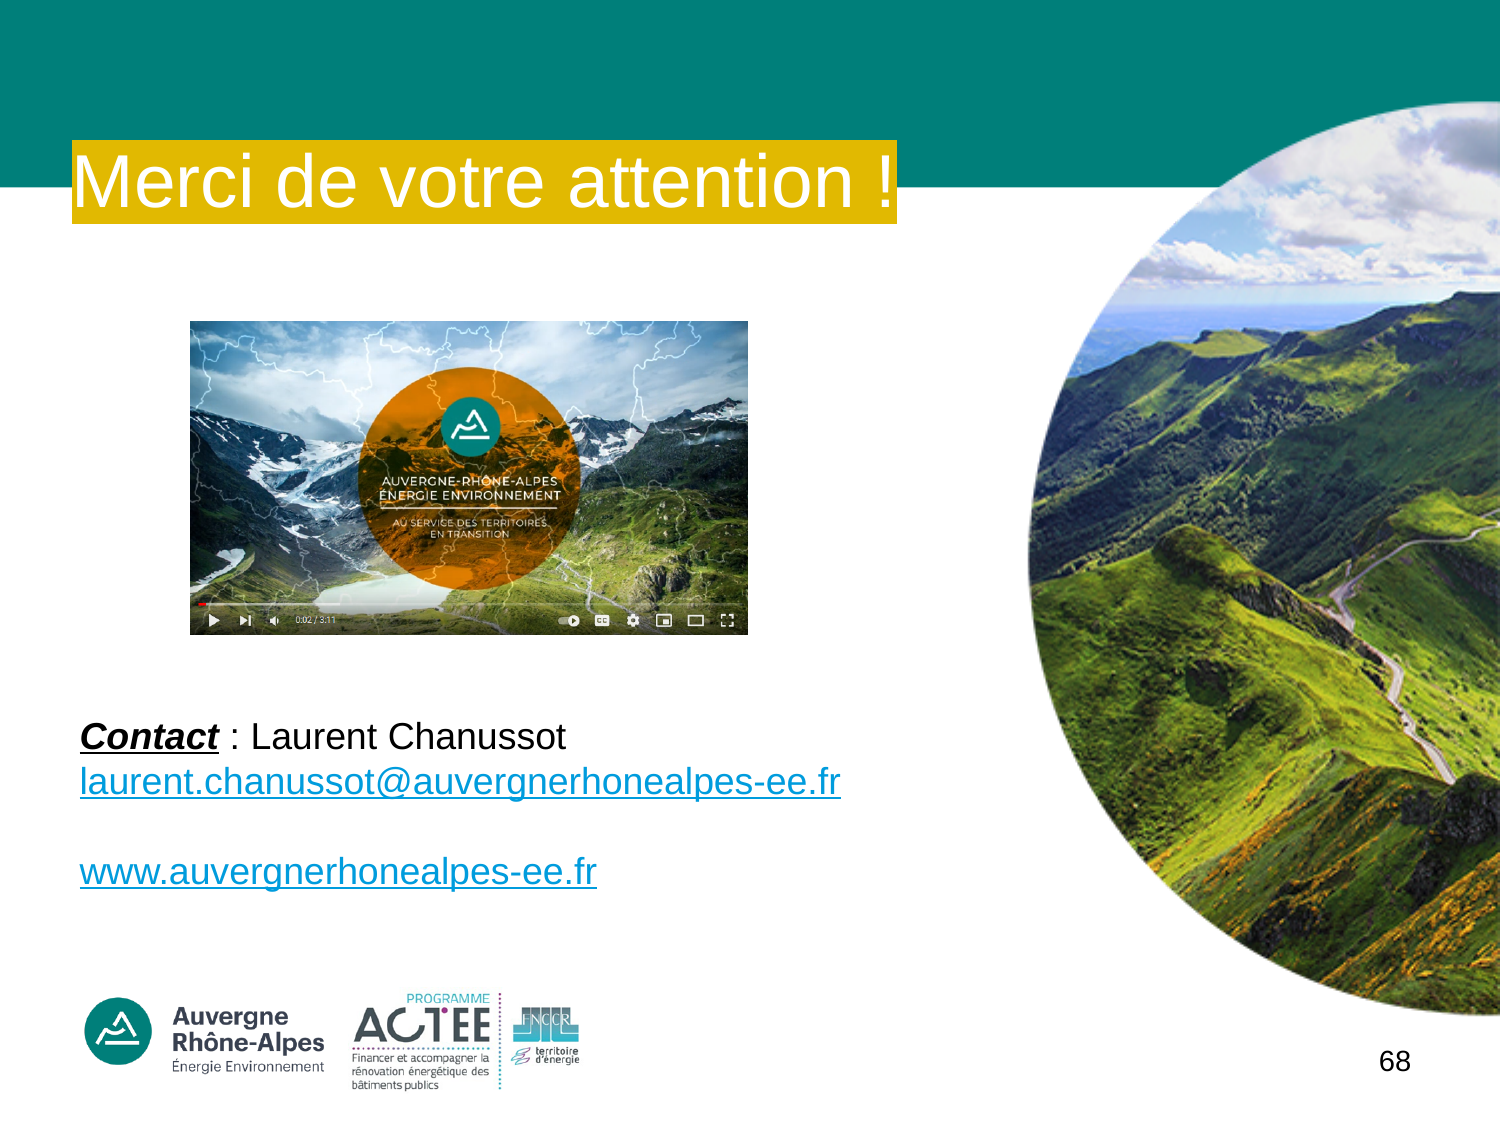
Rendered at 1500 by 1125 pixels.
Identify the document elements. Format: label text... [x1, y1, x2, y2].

picture [1016, 88, 1500, 1031]
picture [76, 987, 337, 1085]
picture [348, 987, 586, 1094]
text_box Merci de votre attention ! [57, 125, 927, 291]
picture [190, 321, 749, 636]
text_box Contact : Laurent Chanussot laurent.chanussot@auvergnerhonealpes-ee.fr www.auvergnerhonealpes-ee.fr [64, 704, 939, 945]
